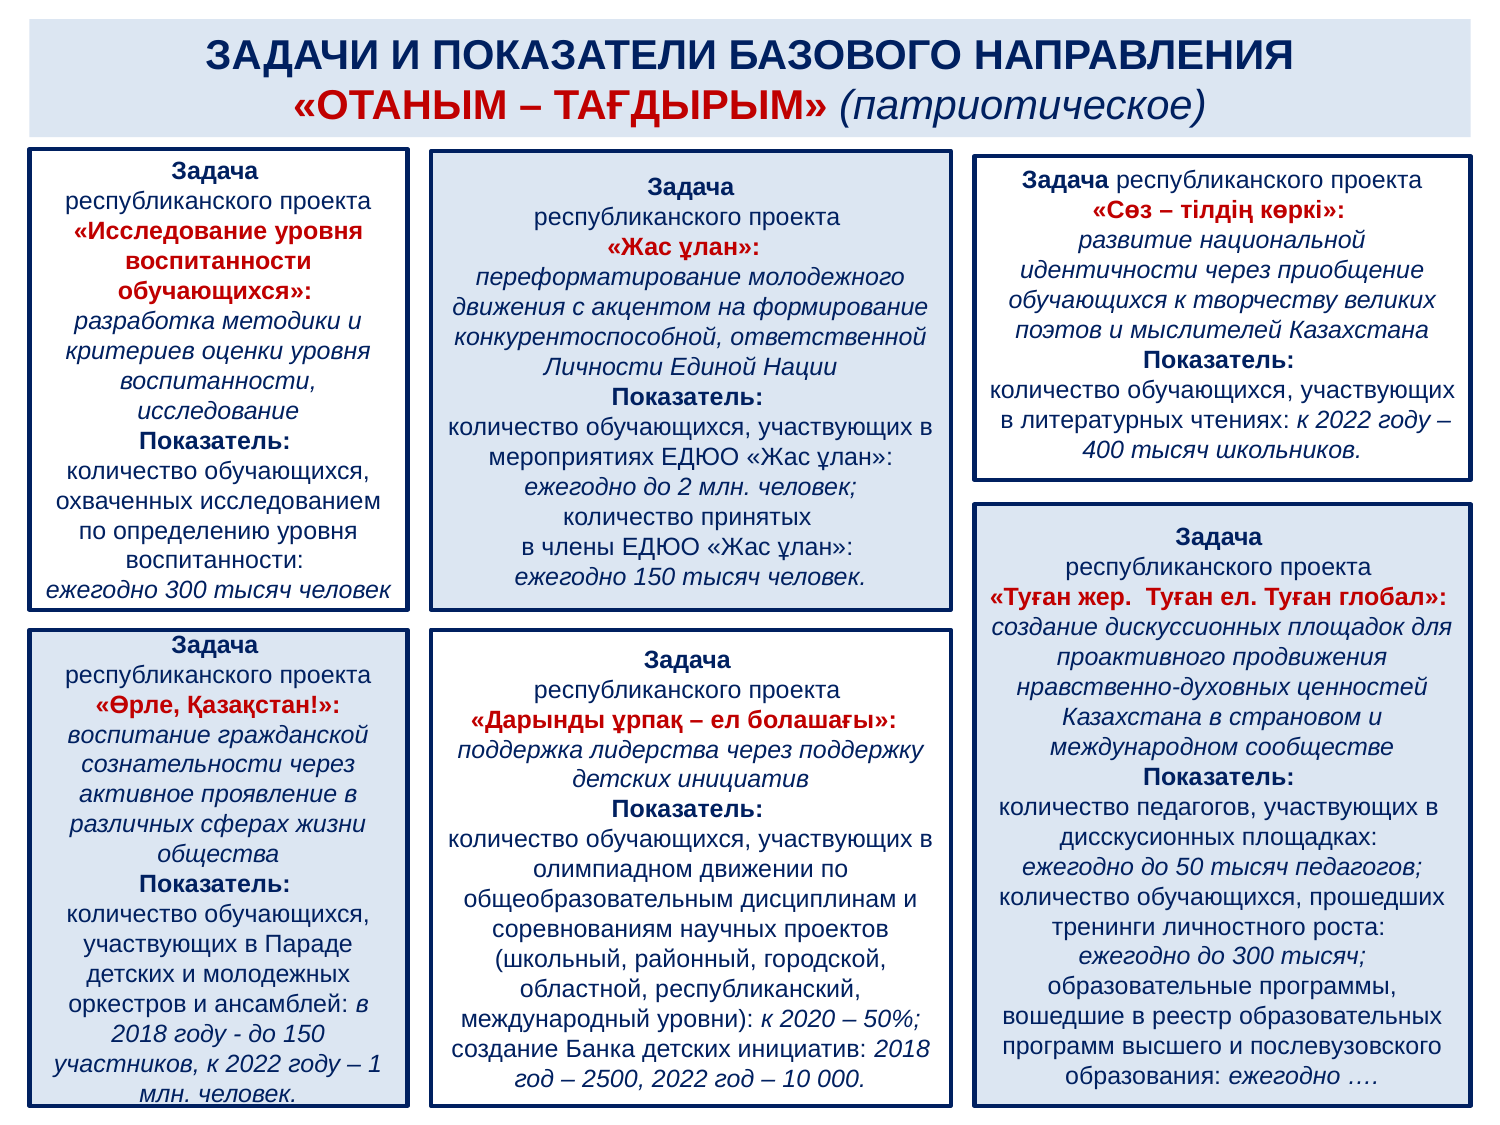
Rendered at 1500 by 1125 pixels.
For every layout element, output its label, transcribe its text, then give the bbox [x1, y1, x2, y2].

text_box Задача республиканского проекта «Исследование уровня воспитанности обучающихся»: разработка методики и критериев оценки уровня воспитанности, исследование Показатель: количество обучающихся, охваченных исследованием по определению уровня воспитанности: ежегодно 300 тысяч человек [27, 147, 410, 612]
text_box Задача республиканского проекта «Сөз – тілдің көркі»: развитие национальной идентичности через приобщение обучающихся к творчеству великих поэтов и мыслителей Казахстана Показатель: количество обучающихся, участвующих в литературных чтениях: к 2022 году – 400 тысяч школьников. [972, 154, 1473, 482]
text_box Задача республиканского проекта «Өрле, Қазақстан!»: воспитание гражданской сознательности через активное проявление в различных сферах жизни общества Показатель: количество обучающихся, участвующих в Параде детских и молодежных оркестров и ансамблей: в 2018 году - до 150 участников, к 2022 году – 1 млн. человек. [27, 628, 410, 1108]
text_box Задача республиканского проекта «Туған жер. Туған ел. Туған глобал»: создание дискуссионных площадок для проактивного продвижения нравственно-духовных ценностей Казахстана в страновом и международном сообществе Показатель: количество педагогов, участвующих в дисскусионных площадках: ежегодно до 50 тысяч педагогов; количество обучающихся, прошедших тренинги личностного роста: ежегодно до 300 тысяч; образовательные программы, вошедшие в реестр образовательных программ высшего и послевузовского образования: ежегодно …. [972, 502, 1473, 1108]
text_box Задача республиканского проекта «Жас ұлан»: переформатирование молодежного движения с акцентом на формирование конкурентоспособной, ответственной Личности Единой Нации Показатель: количество обучающихся, участвующих в мероприятиях ЕДЮО «Жас ұлан»: ежегодно до 2 млн. человек; количество принятых в члены ЕДЮО «Жас ұлан»: ежегодно 150 тысяч человек. [429, 149, 953, 612]
text_box Задача республиканского проекта «Дарынды ұрпақ – ел болашағы»: поддержка лидерства через поддержку детских инициатив Показатель: количество обучающихся, участвующих в олимпиадном движении по общеобразовательным дисциплинам и соревнованиям научных проектов (школьный, районный, городской, областной, республиканский, международный уровни): к 2020 – 50%; создание Банка детских инициатив: 2018 год – 2500, 2022 год – 10 000. [429, 628, 953, 1108]
text_box ЗАДАЧИ И ПОКАЗАТЕЛИ БАЗОВОГО НАПРАВЛЕНИЯ «ОТАНЫМ – ТАҒДЫРЫМ» (патриотическое) [27, 17, 1473, 139]
